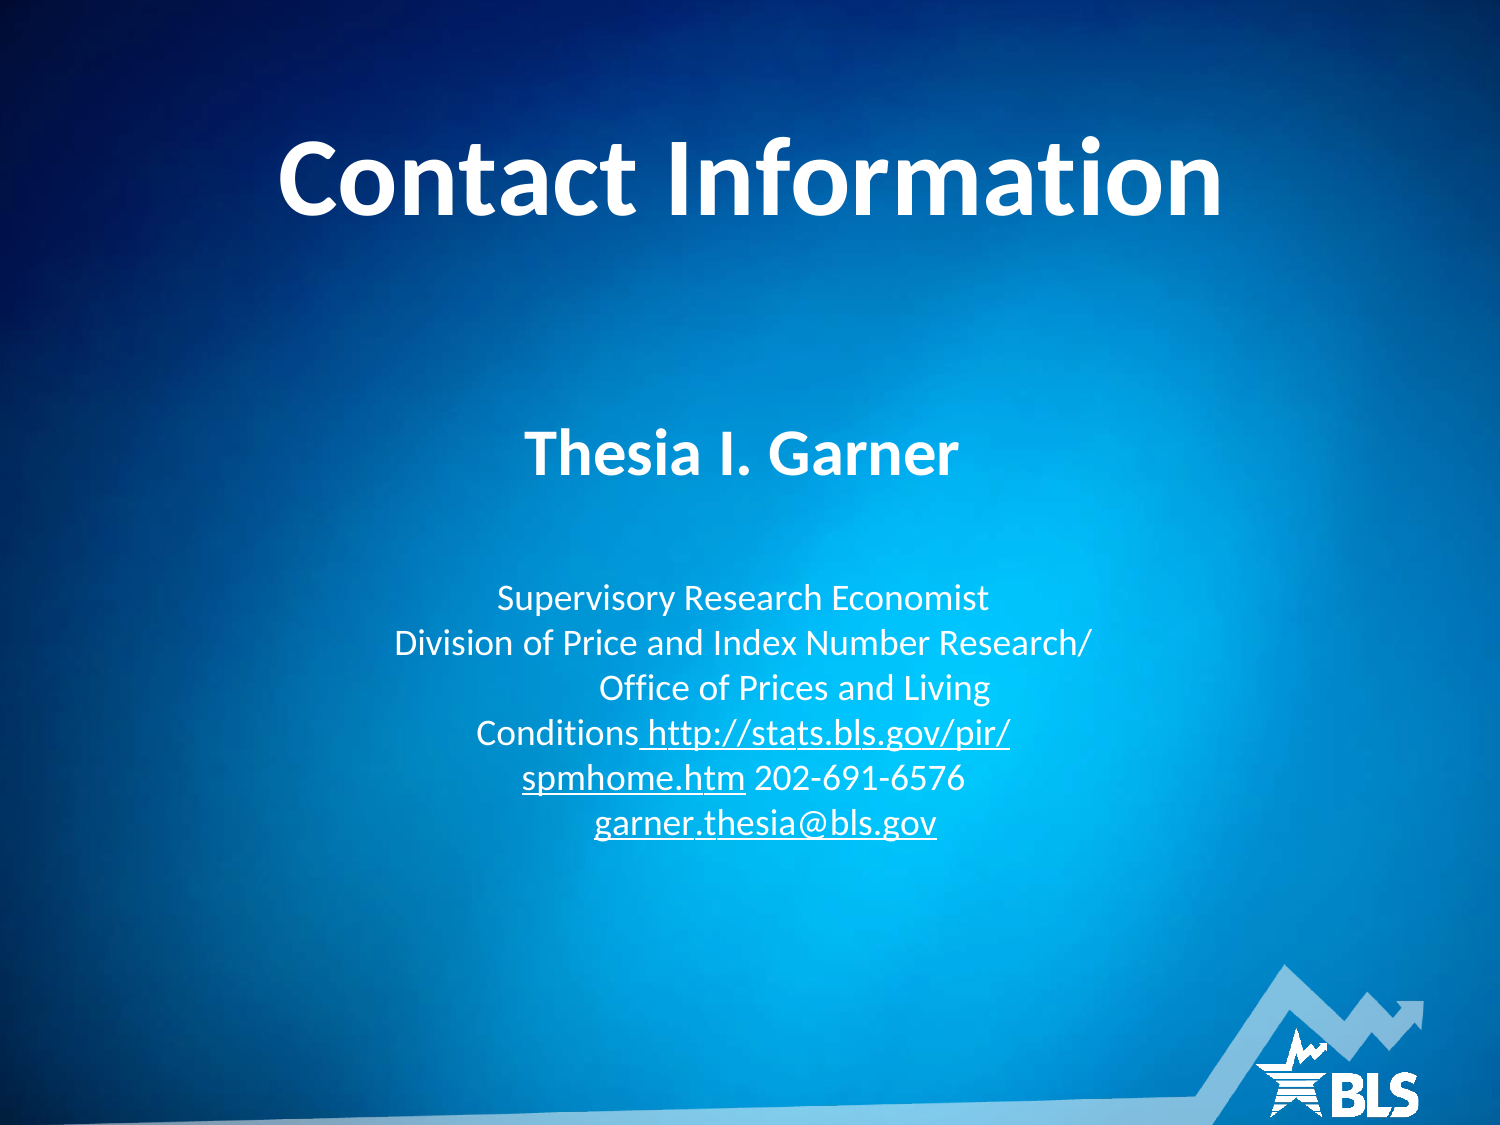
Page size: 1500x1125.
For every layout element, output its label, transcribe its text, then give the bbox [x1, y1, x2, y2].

title Contact Information [97, 64, 1403, 291]
text_box Supervisory Research Economist Division of Price and Index Number Research/ Office of Prices and Living Conditions http://stats.bls.gov/pir/spmhome.htm 202-691-6576 garner.thesia@bls.gov [392, 572, 1094, 843]
text_box [39, 964, 1424, 1125]
text_box [0, 0, 1500, 1125]
text_box Thesia I. Garner [522, 408, 963, 489]
text_box [1252, 1017, 1419, 1118]
